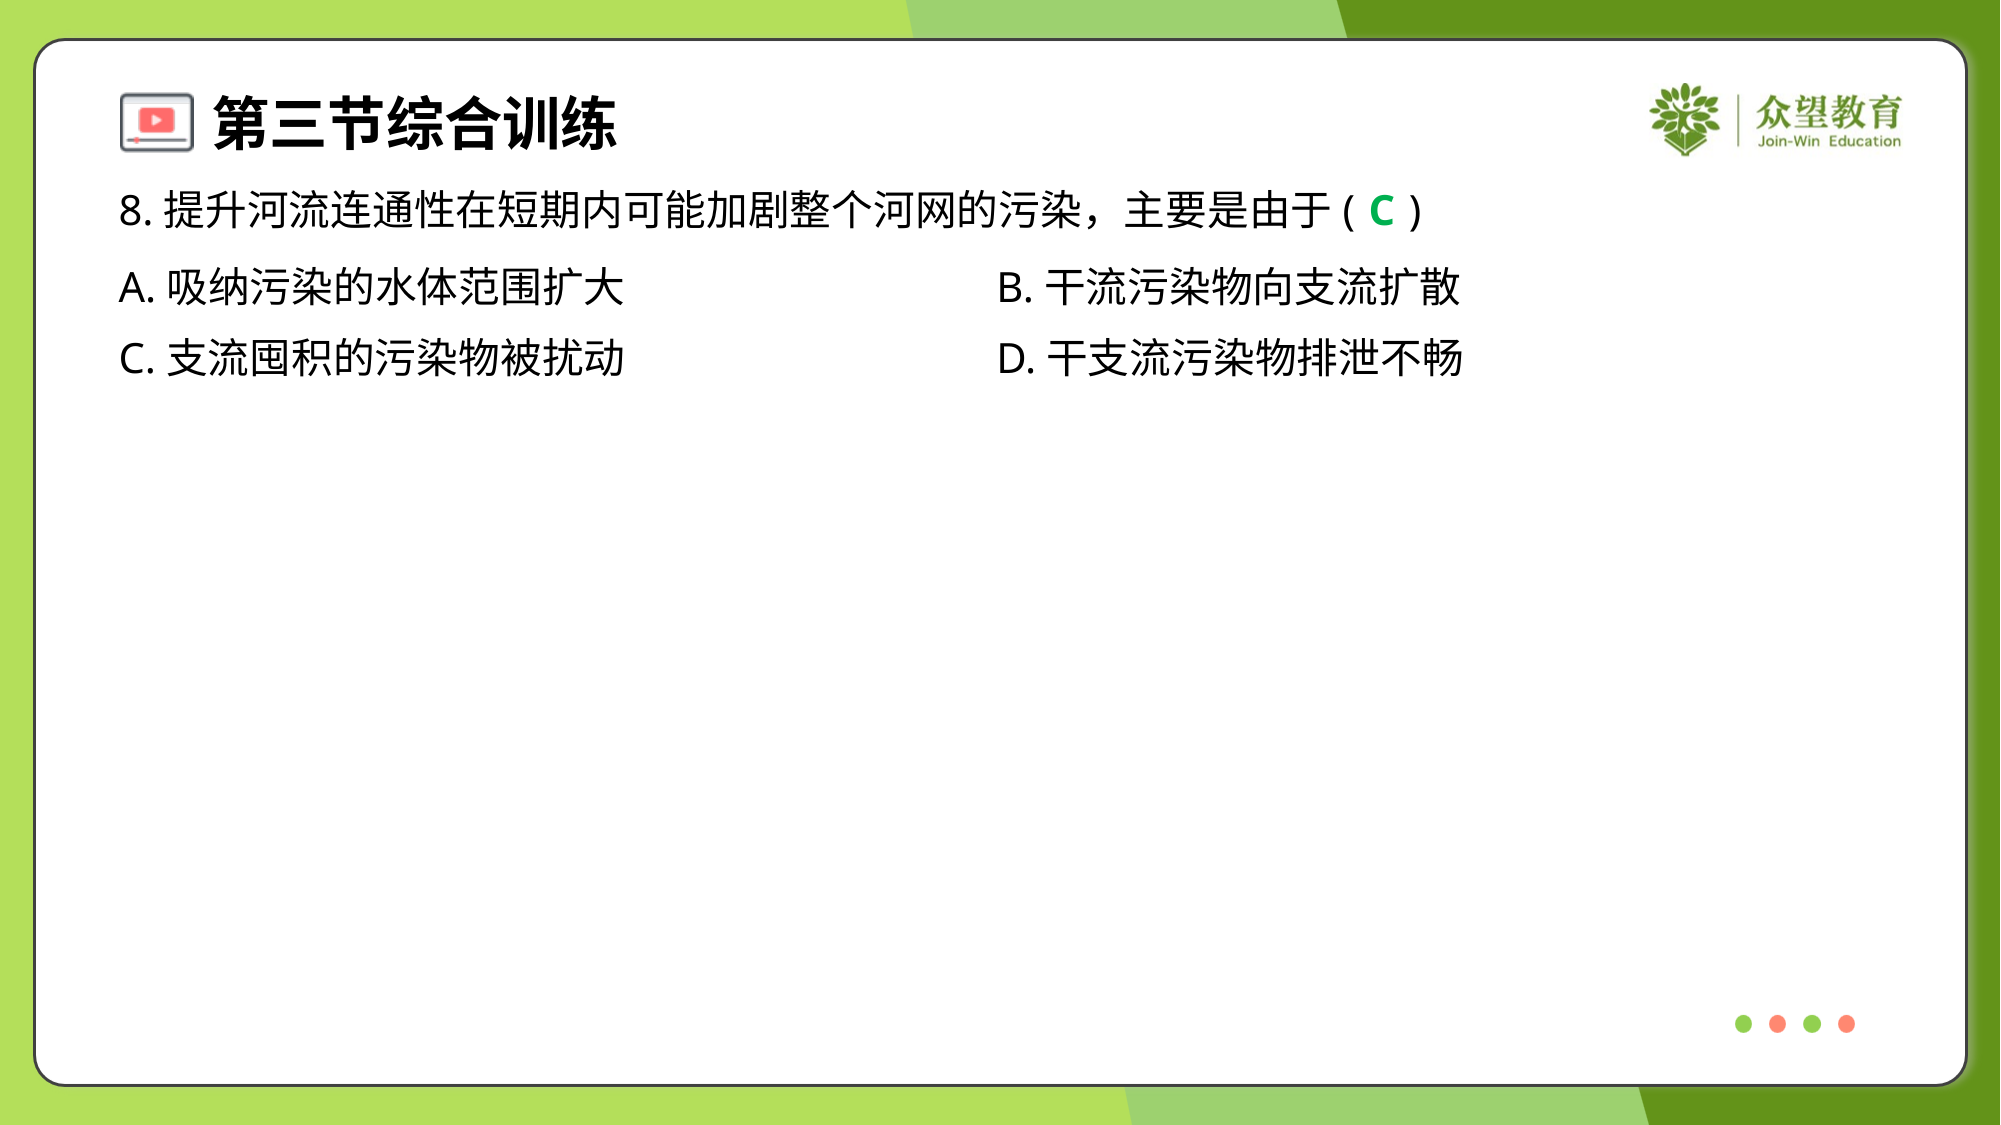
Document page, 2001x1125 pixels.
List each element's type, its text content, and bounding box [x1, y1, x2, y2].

text_box A.吸纳污染的水体范围扩大 B.干流污染物向支流扩散 C.支流囤积的污染物被扰动 D.干支流污染物排泄不畅 [118, 235, 1883, 374]
text_box 8.提升河流连通性在短期内可能加剧整个河网的污染，主要是由于( ) [1411, 158, 1883, 226]
text_box C [1352, 158, 1411, 226]
text_box 8.提升河流连通性在短期内可能加剧整个河网的污染，主要是由于( ) [118, 158, 1352, 226]
picture [0, 0, 2000, 1125]
